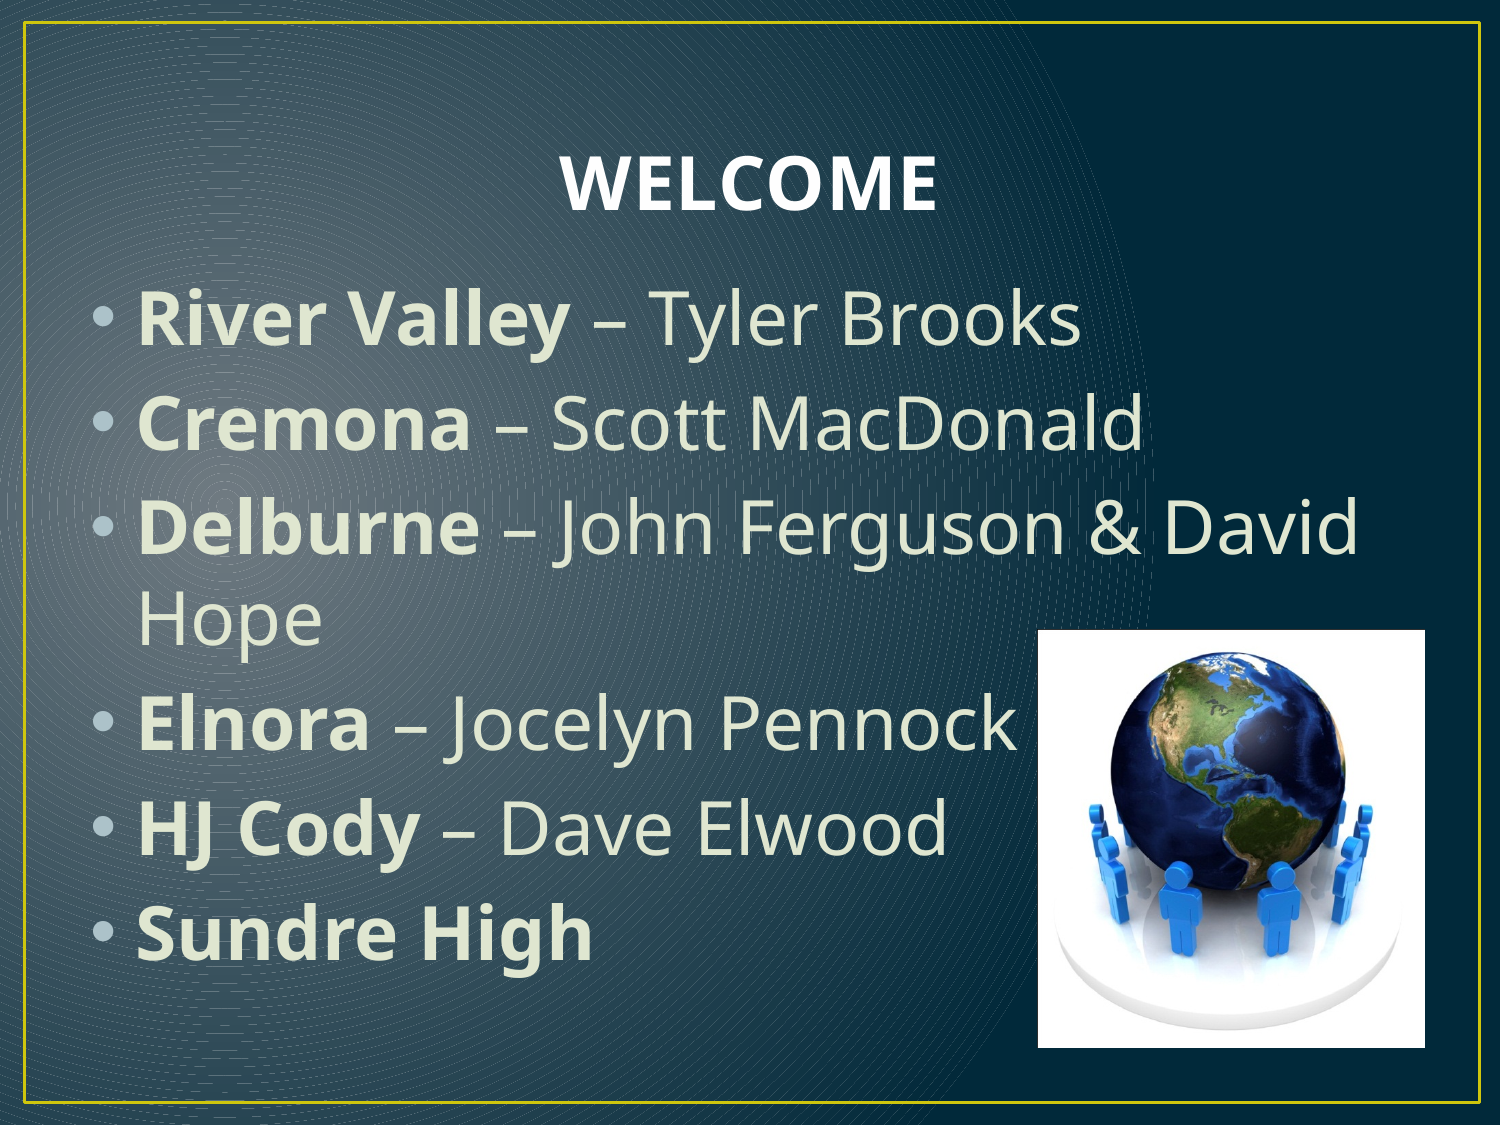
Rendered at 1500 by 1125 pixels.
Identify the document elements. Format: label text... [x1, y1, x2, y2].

title WELCOME [75, 45, 1425, 233]
list River Valley – Tyler Brooks Cremona – Scott MacDonald Delburne – John Ferguson & David Hope Elnora – Jocelyn Pennock HJ Cody – Dave Elwood Sundre High [75, 262, 1425, 1005]
picture [1037, 629, 1424, 1047]
